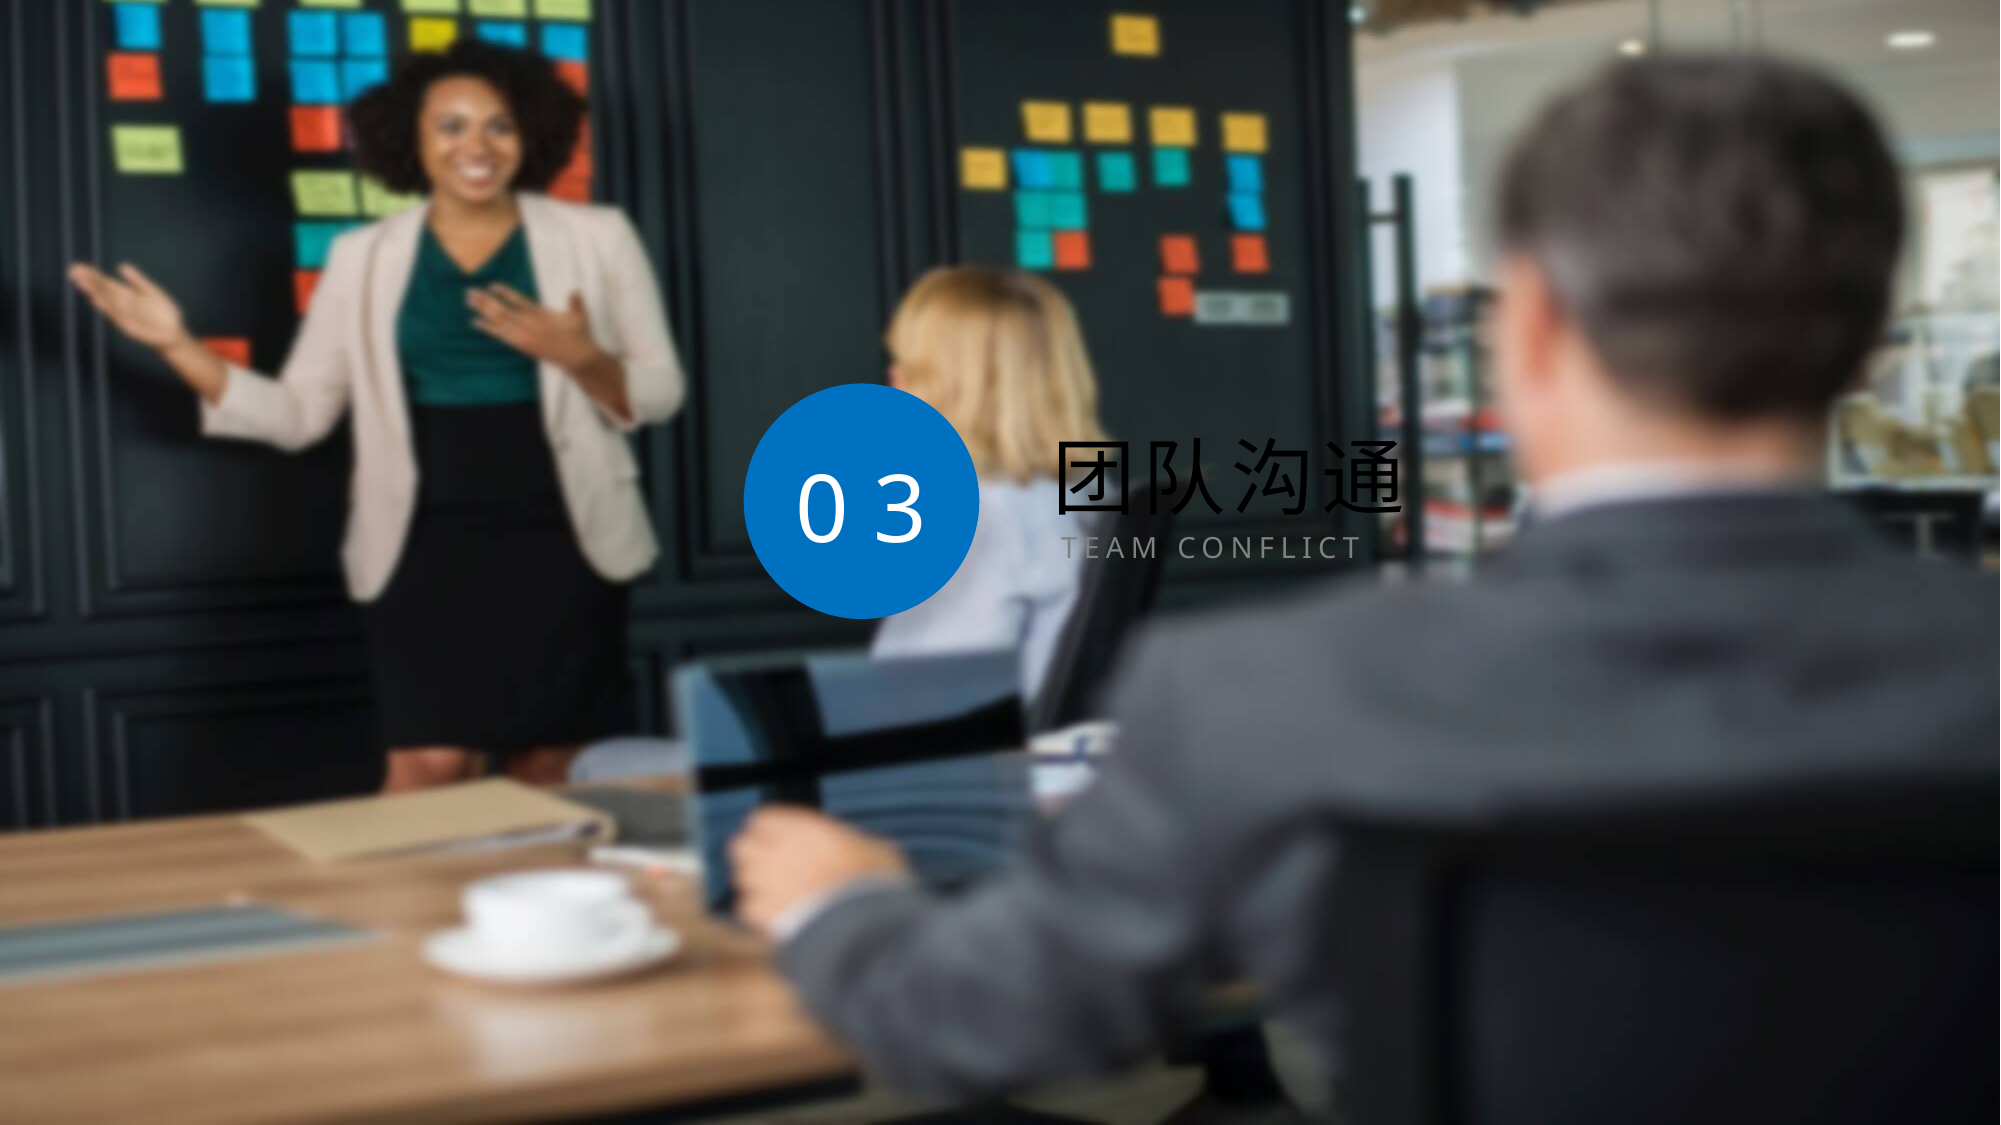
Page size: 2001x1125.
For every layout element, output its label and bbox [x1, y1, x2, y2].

picture [0, 0, 2000, 1125]
text_box [1038, 417, 1546, 573]
